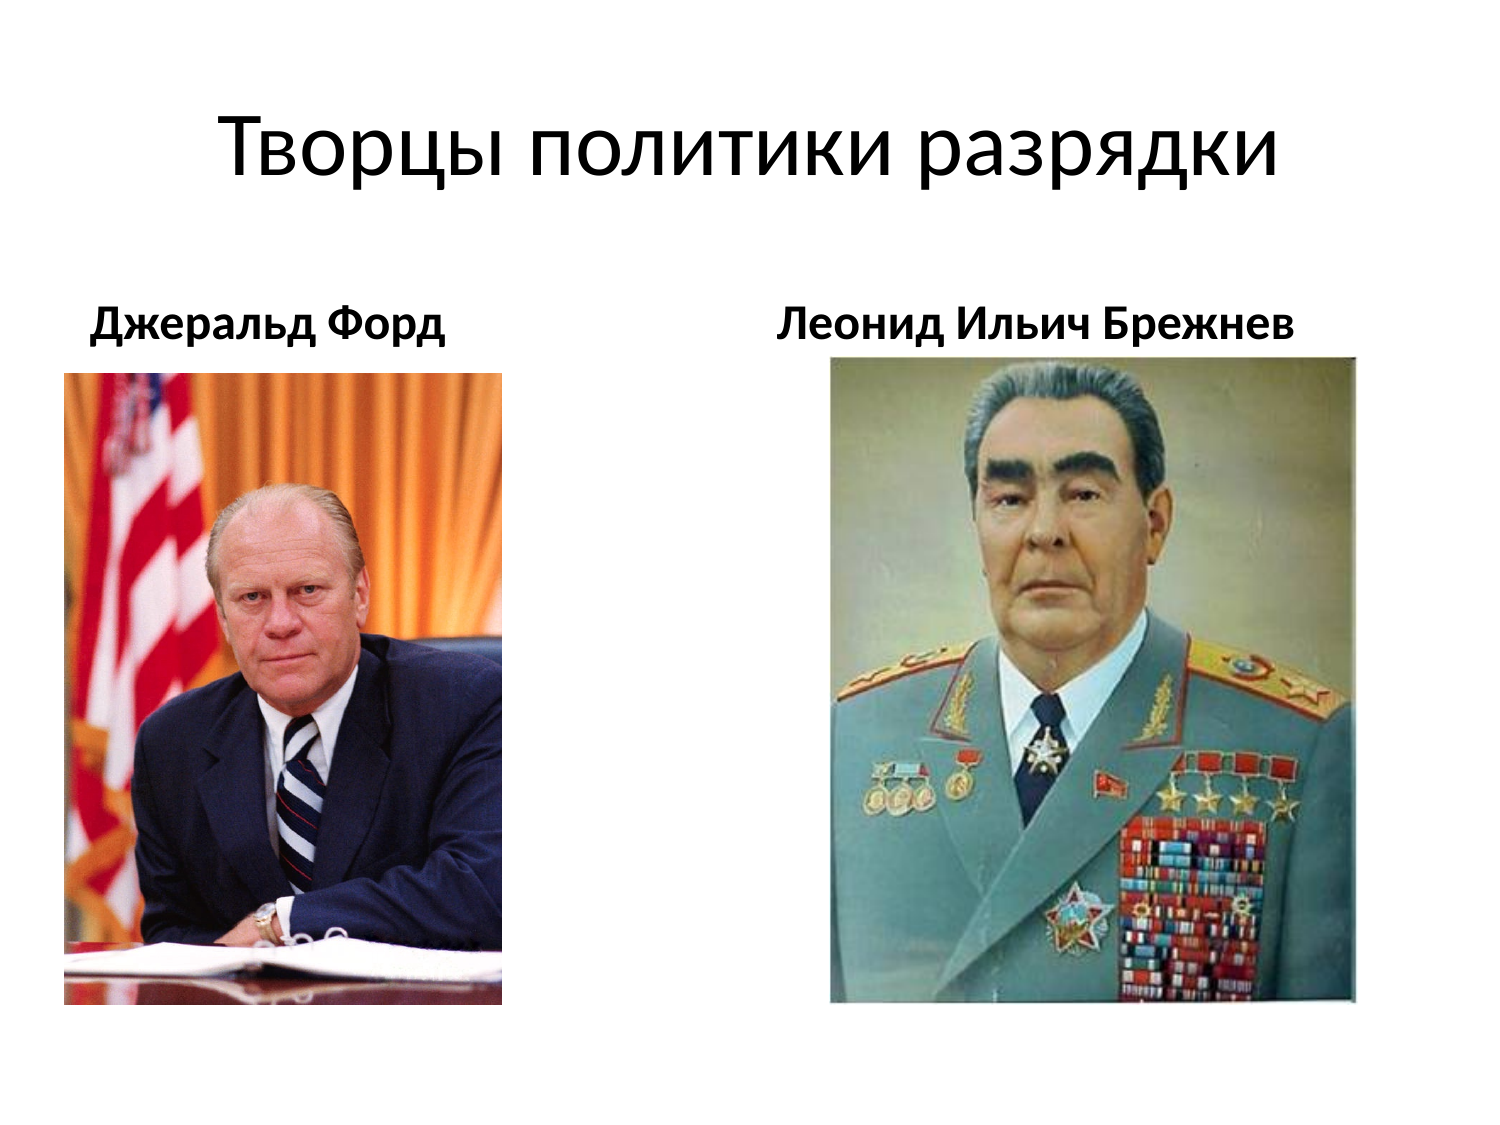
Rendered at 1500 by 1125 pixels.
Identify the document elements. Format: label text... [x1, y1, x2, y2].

picture [829, 356, 1358, 1005]
text_box Леонид Ильич Брежнев [761, 251, 1425, 357]
text_box Джеральд Форд [75, 251, 738, 357]
picture [64, 373, 502, 1005]
text_box Творцы политики разрядки [74, 45, 1425, 233]
